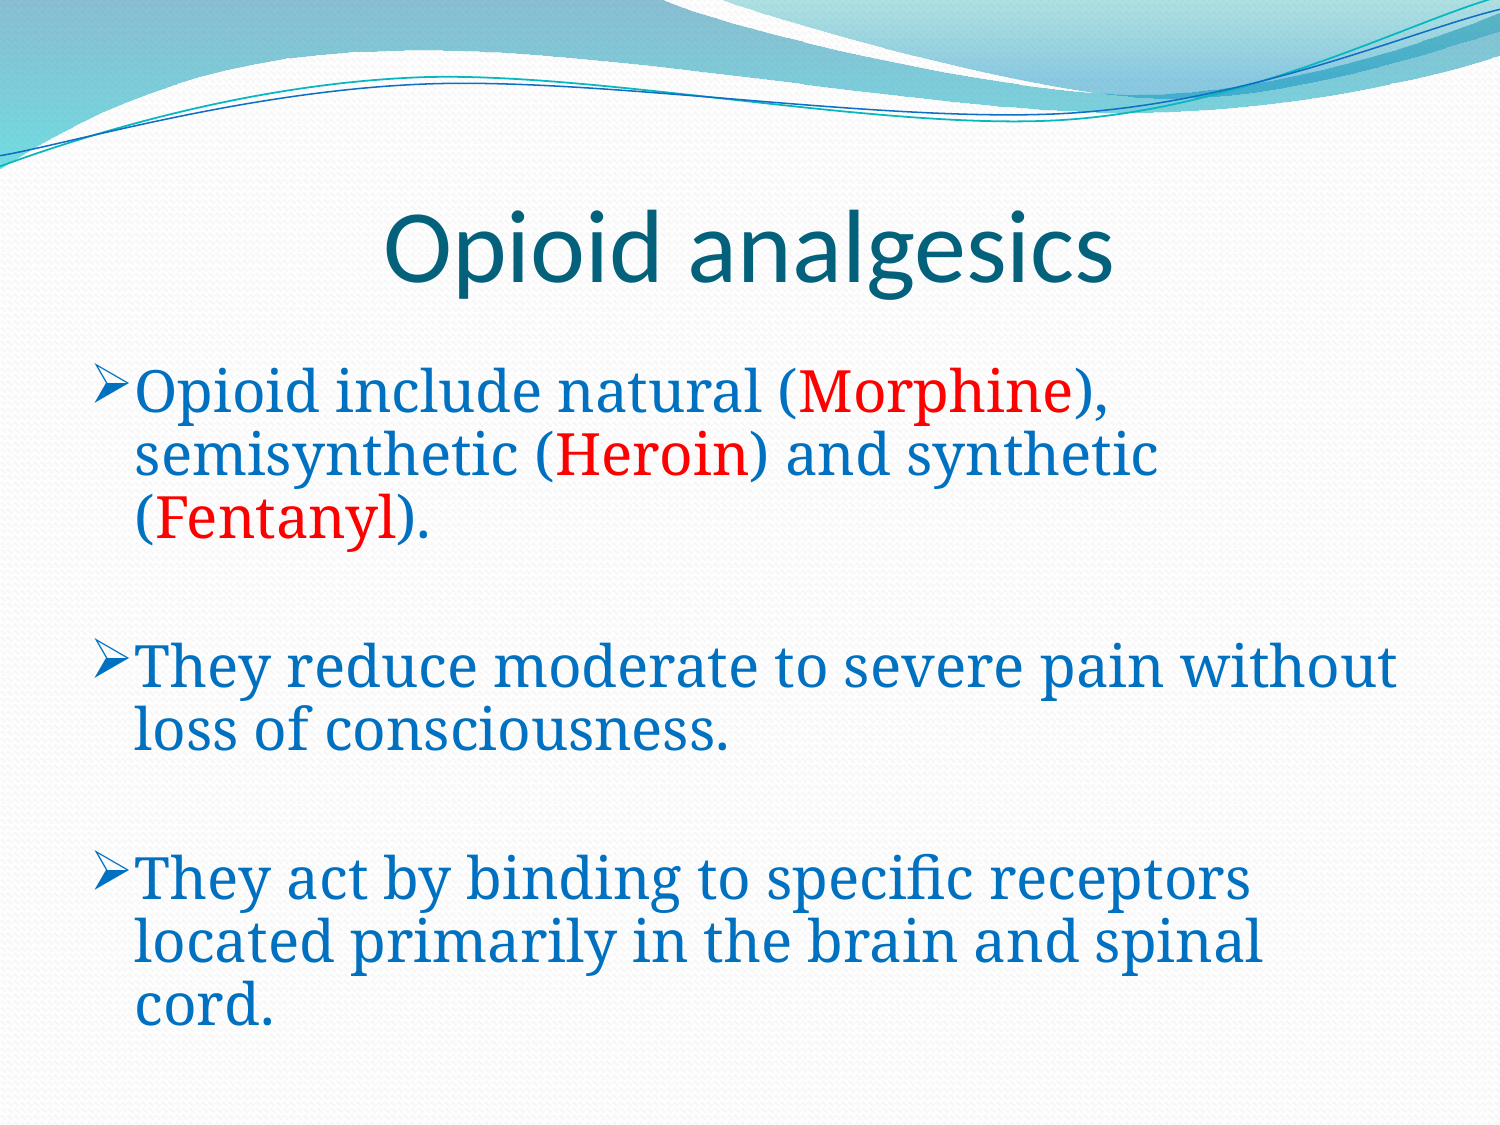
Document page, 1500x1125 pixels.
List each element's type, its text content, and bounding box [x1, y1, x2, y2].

title Opioid analgesics [75, 115, 1425, 303]
list Opioid include natural (Morphine), semisynthetic (Heroin) and synthetic (Fentanyl). They reduce moderate to severe pain without loss of consciousness. They act by binding to specific receptors located primarily in the brain and spinal cord. [75, 354, 1425, 1075]
